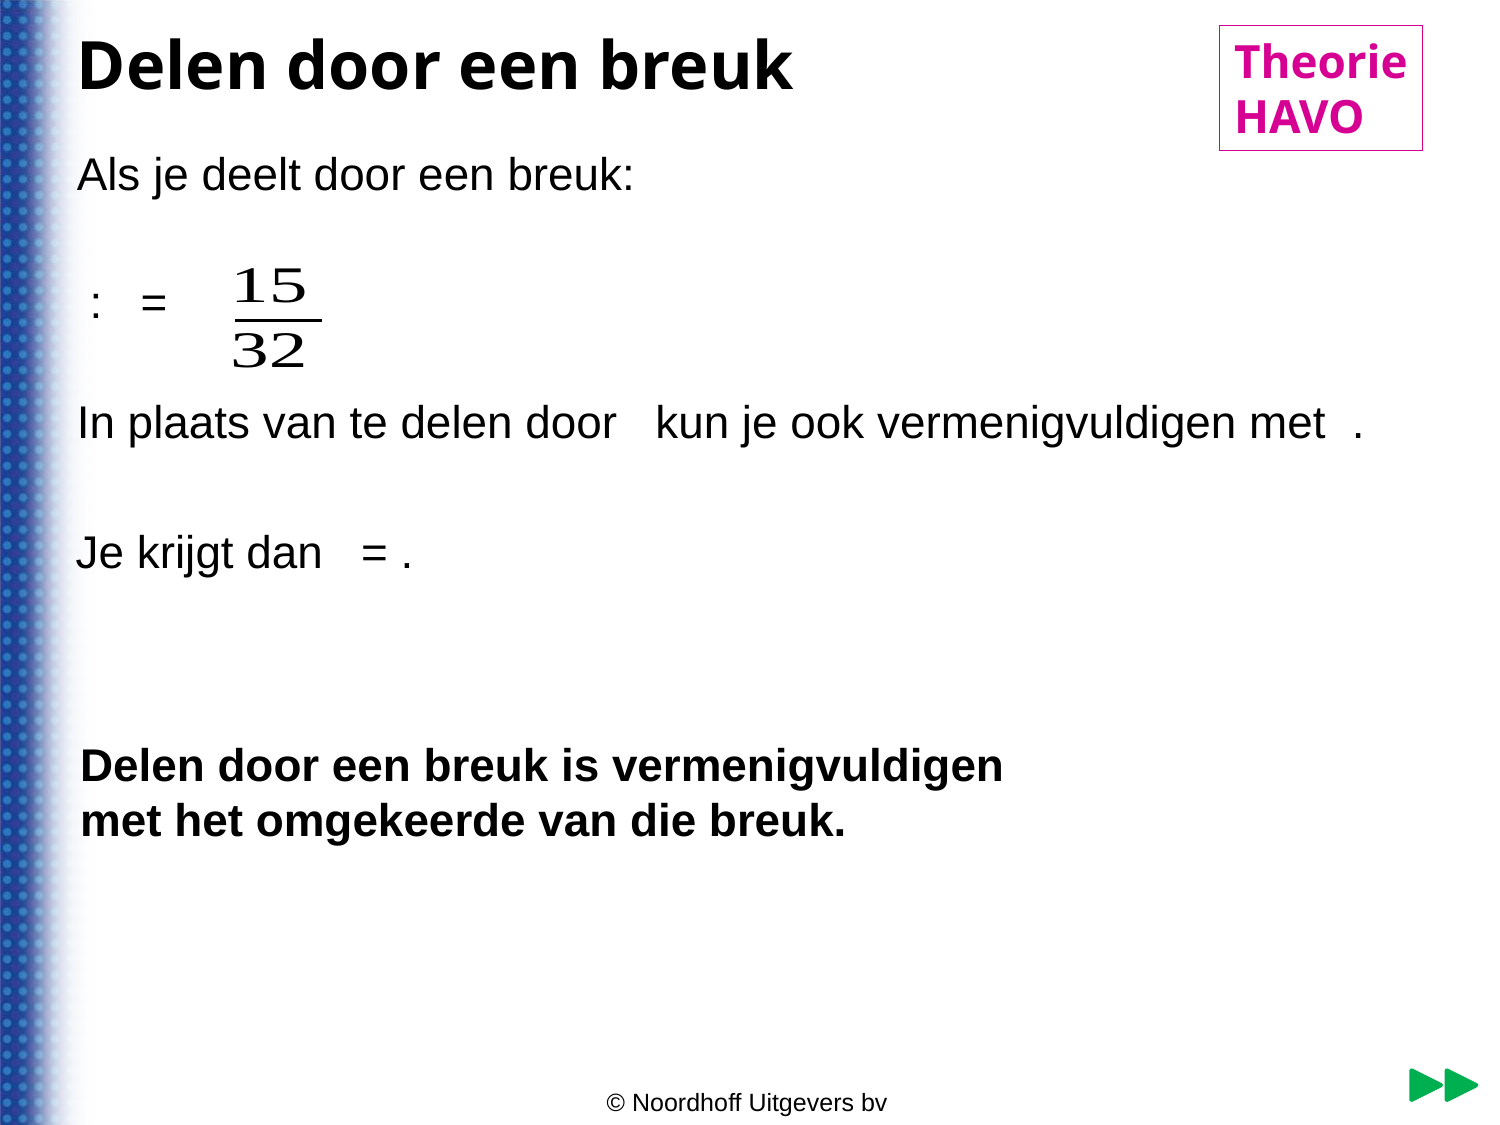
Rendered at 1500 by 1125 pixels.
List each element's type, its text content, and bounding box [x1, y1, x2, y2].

text_box Als je deelt door een breuk: [62, 137, 1222, 207]
text_box Delen door een breuk is vermenigvuldigen met het omgekeerde van die breuk. [65, 727, 1089, 853]
picture [0, 0, 1500, 1125]
text_box © Noordhoff Uitgevers bv [591, 1079, 904, 1125]
text_box Theorie HAVO [1219, 25, 1423, 151]
text_box Delen door een breuk [62, 15, 1305, 111]
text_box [1411, 1070, 1477, 1101]
